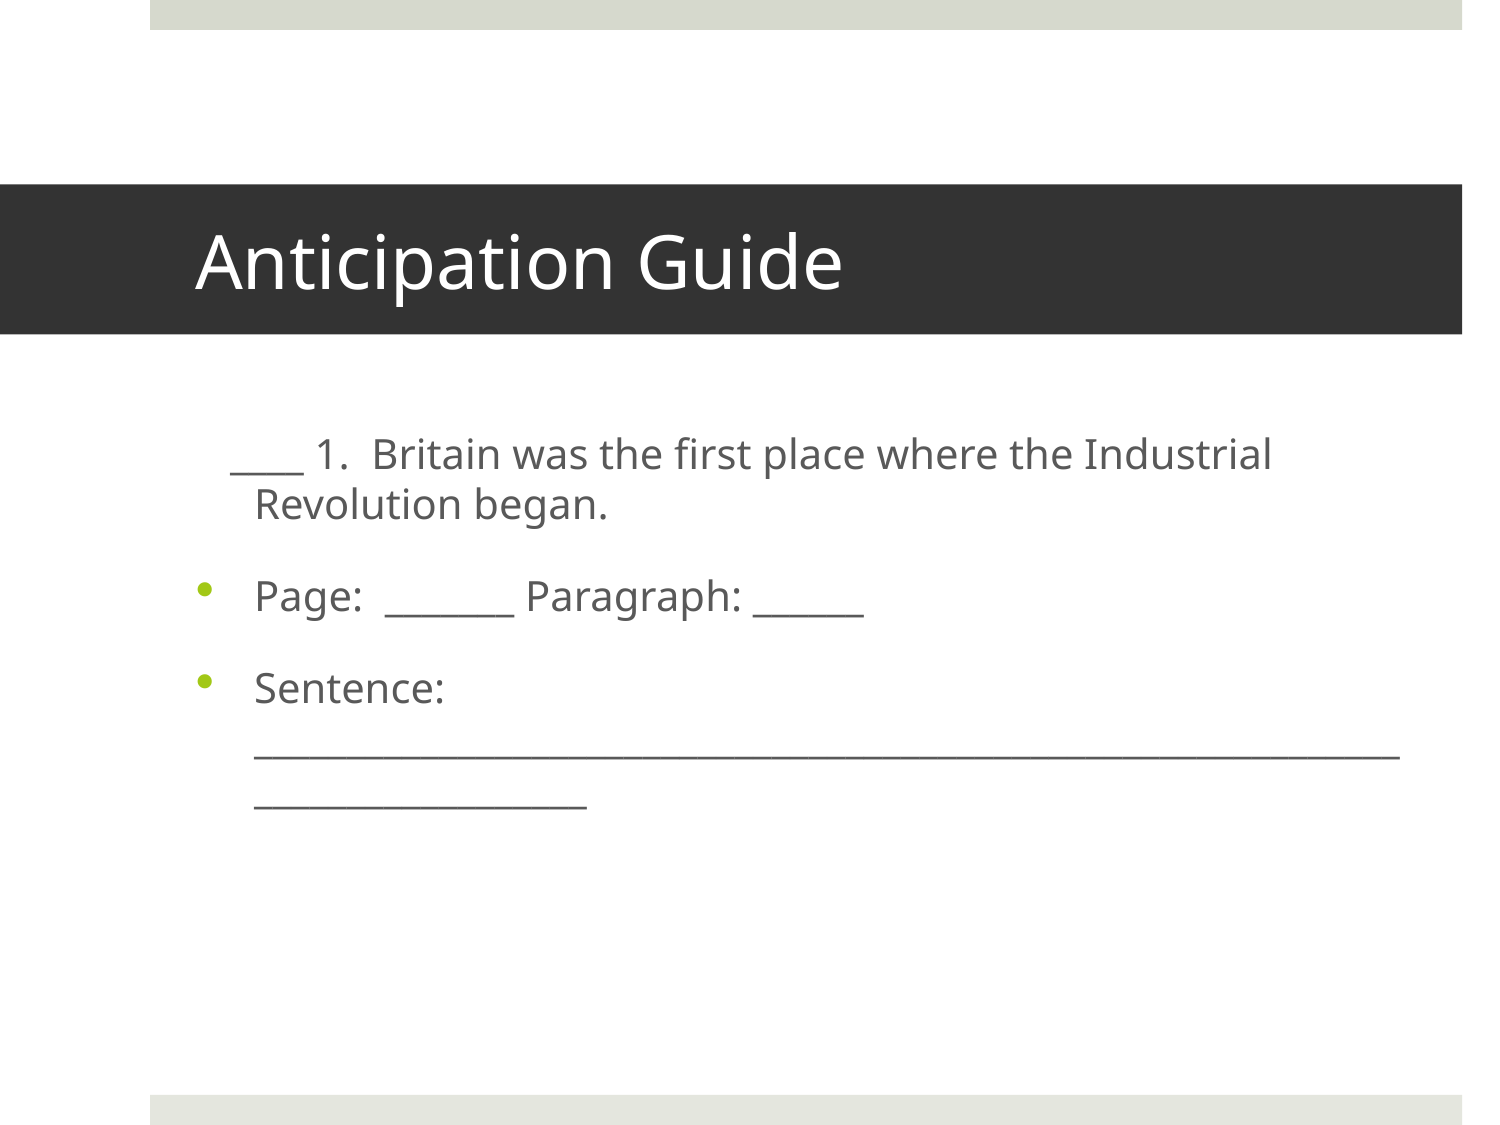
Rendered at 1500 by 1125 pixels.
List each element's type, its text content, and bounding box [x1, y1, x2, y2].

title Anticipation Guide [0, 184, 1463, 335]
list ____ 1. Britain was the first place where the Industrial Revolution began. Page: _______ Paragraph: ______ Sentence: ________________________________________________________________________________ [182, 420, 1432, 1023]
